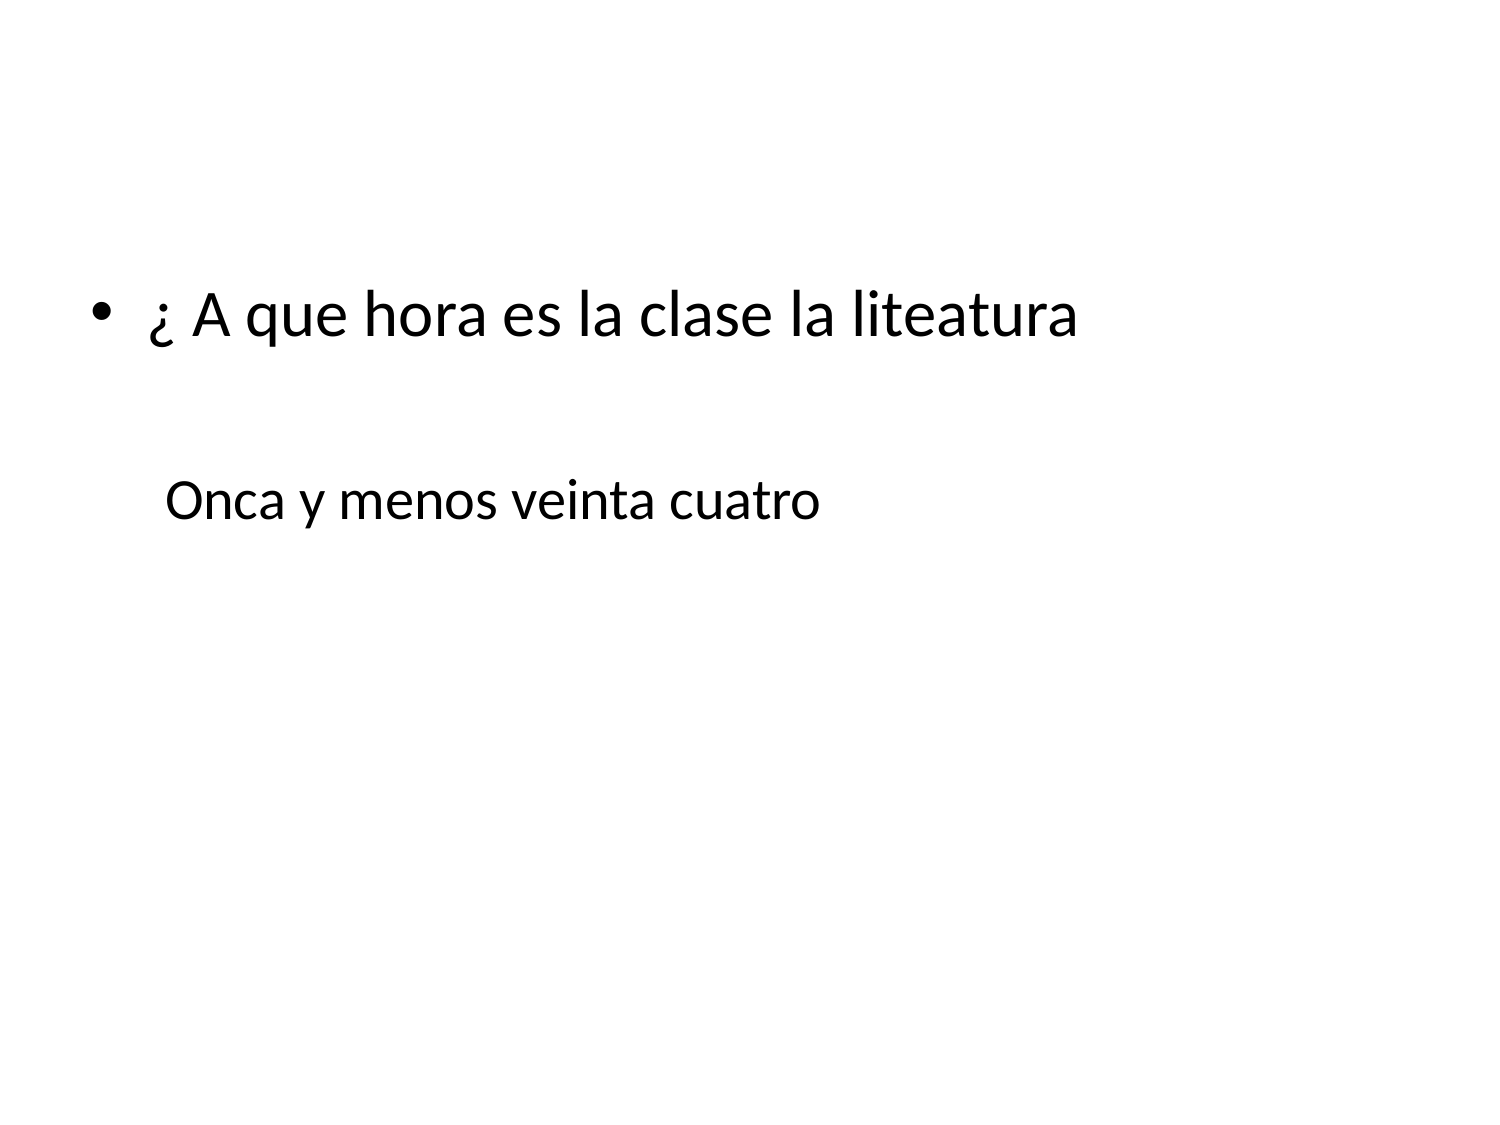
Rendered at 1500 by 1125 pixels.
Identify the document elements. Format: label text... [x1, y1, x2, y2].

list ¿ A que hora es la clase la liteatura Onca y menos veinta cuatro [75, 262, 1425, 1005]
